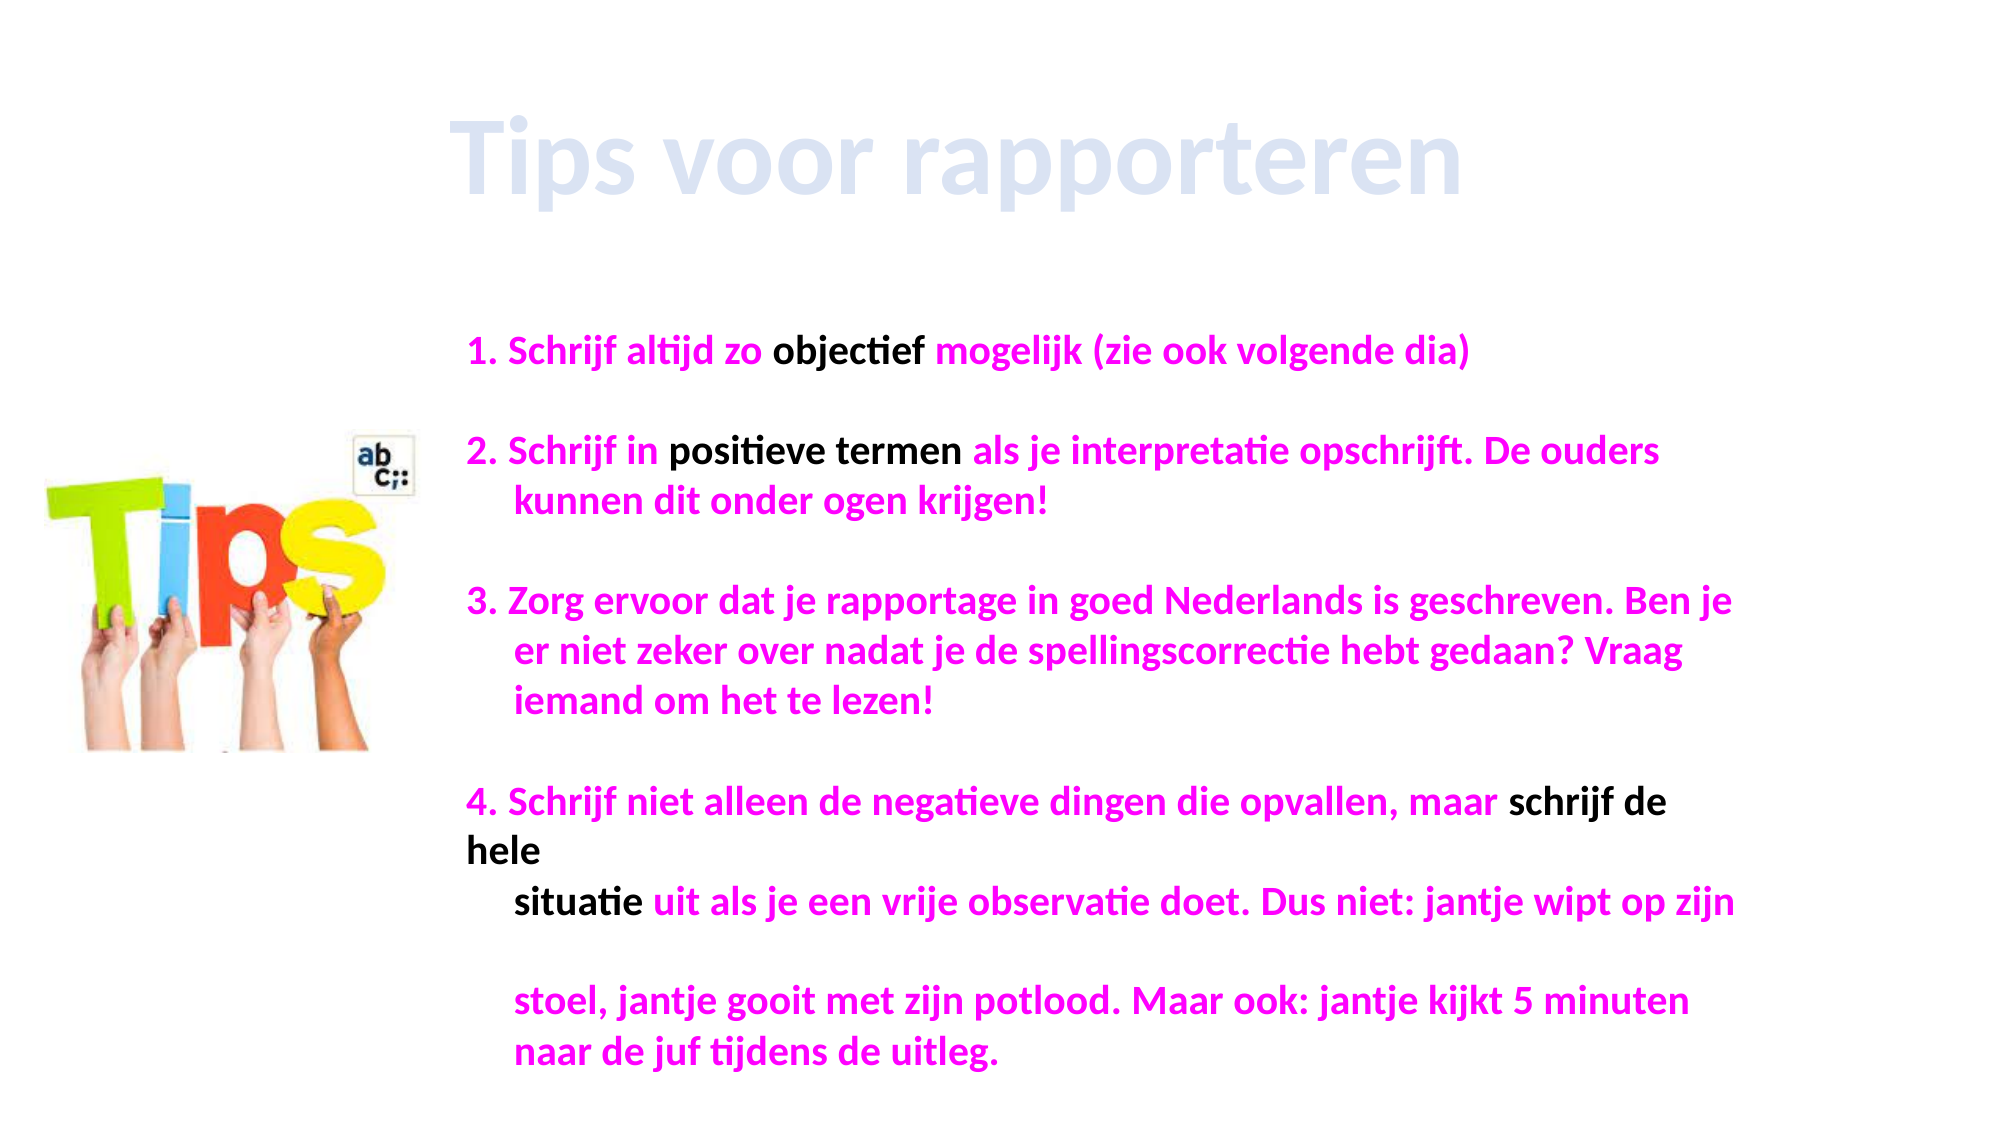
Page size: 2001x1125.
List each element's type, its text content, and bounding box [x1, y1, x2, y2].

text_box 1. Schrijf altijd zo objectief mogelijk (zie ook volgende dia) 2. Schrijf in positieve termen als je interpretatie opschrijft. De ouders kunnen dit onder ogen krijgen! 3. Zorg ervoor dat je rapportage in goed Nederlands is geschreven. Ben je er niet zeker over nadat je de spellingscorrectie hebt gedaan? Vraag iemand om het te lezen! 4. Schrijf niet alleen de negatieve dingen die opvallen, maar schrijf de hele situatie uit als je een vrije observatie doet. Dus niet: jantje wipt op zijn stoel, jantje gooit met zijn potlood. Maar ook: jantje kijkt 5 minuten naar de juf tijdens de uitleg. [451, 315, 1766, 1081]
picture [44, 429, 425, 753]
text_box Tips voor rapporteren [434, 74, 1482, 225]
